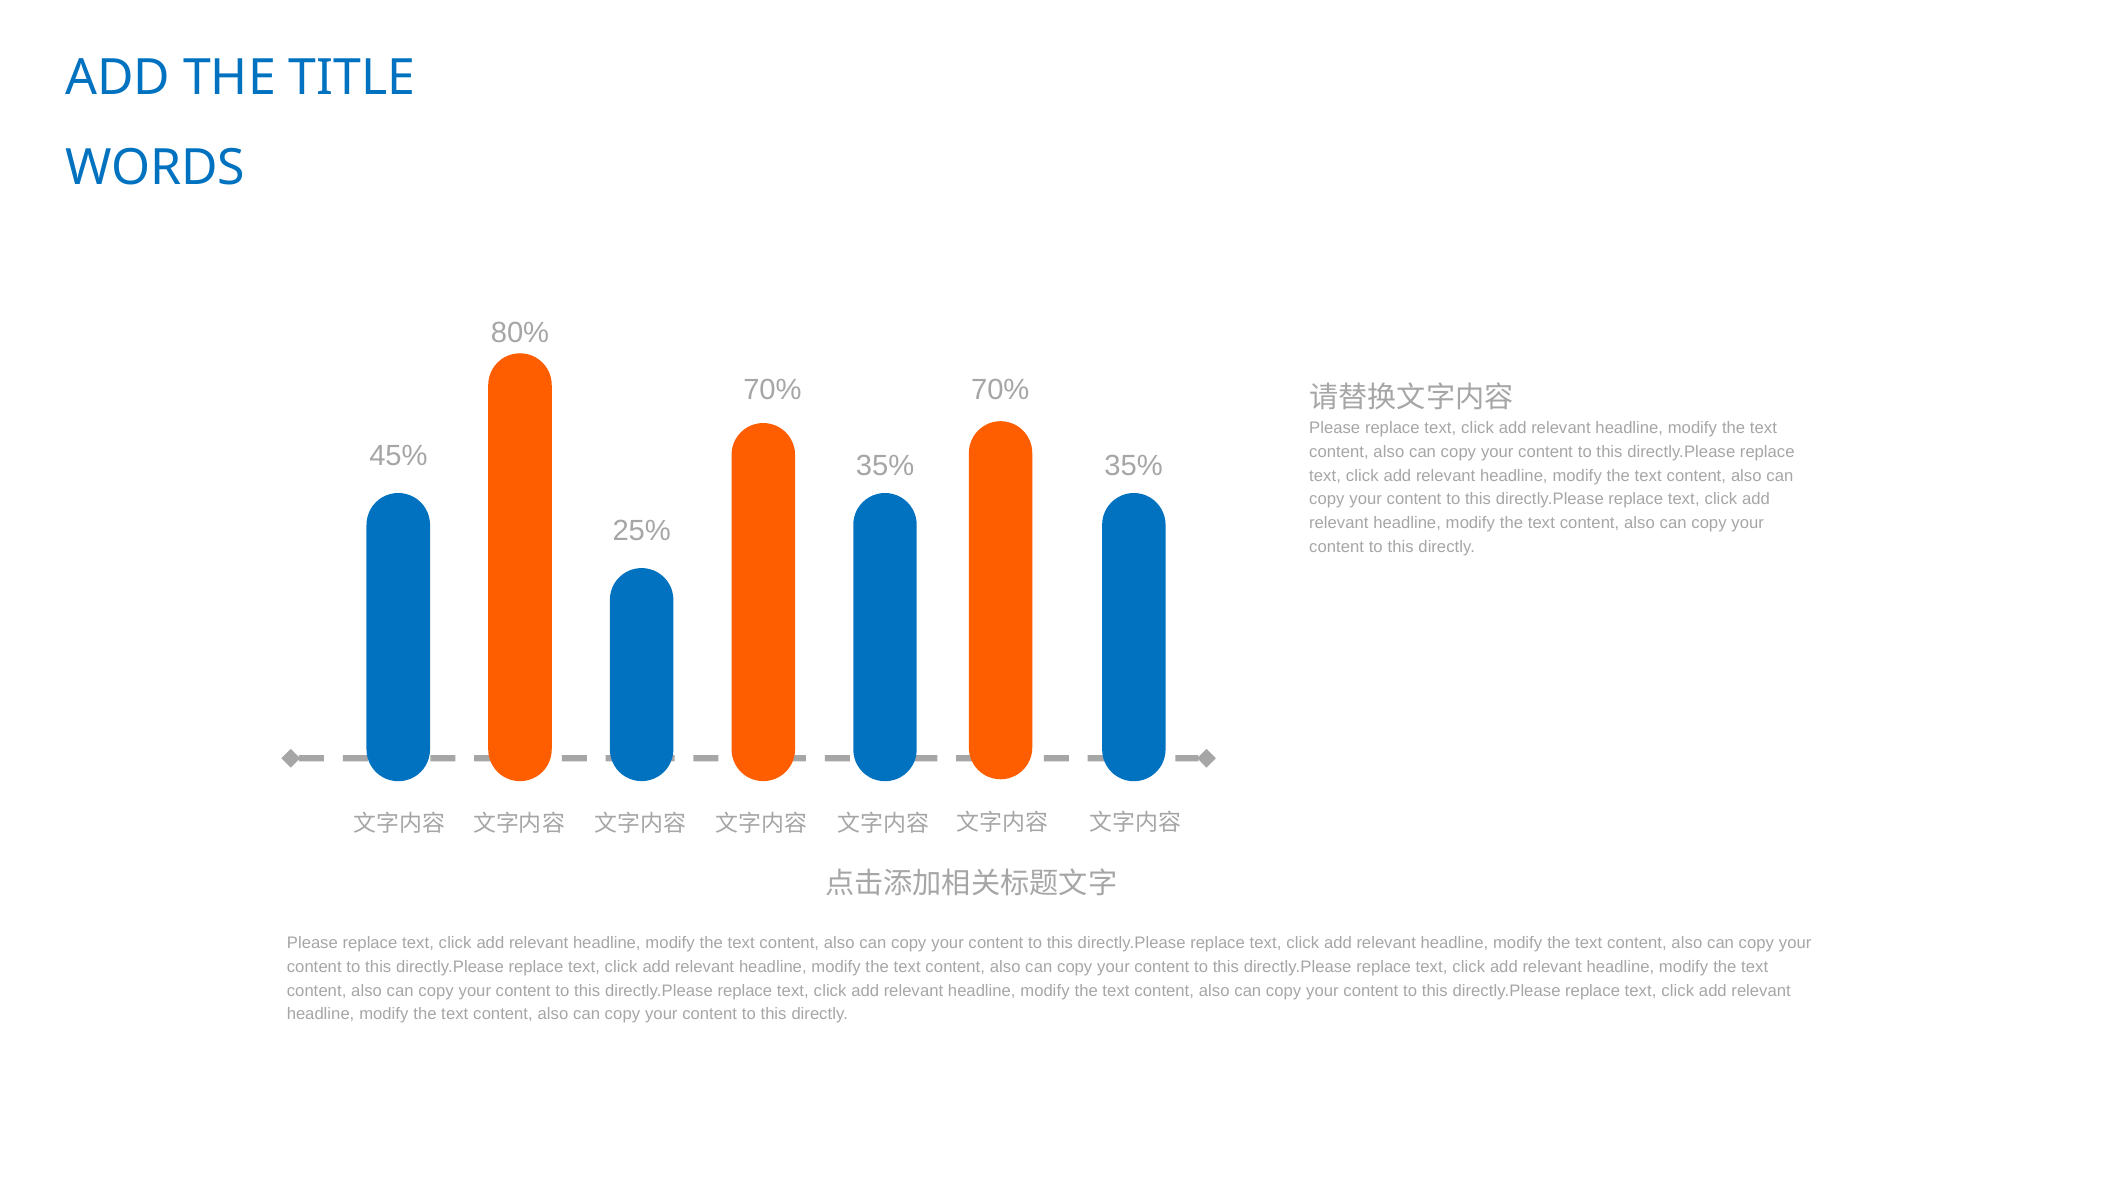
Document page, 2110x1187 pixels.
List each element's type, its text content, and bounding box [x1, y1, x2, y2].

text_box Please replace text, click add relevant headline, modify the text content, also can copy your content to this directly.Please replace text, click add relevant headline, modify the text content, also can copy your content to this directly.Please replace text, click add relevant headline, modify the text content, also can copy your content to this directly.Please replace text, click add relevant headline, modify the text content, also can copy your content to this directly.Please replace text, click add relevant headline, modify the text content, also can copy your content to this directly.Please replace text, click add relevant headline, modify the text content, also can copy your content to this directly. [286, 927, 1823, 1024]
text_box 点击添加相关标题文字 [825, 856, 1129, 899]
text_box [284, 752, 303, 765]
text_box [968, 421, 1033, 780]
text_box ADD THE TITLE WORDS [50, 7, 583, 202]
text_box [366, 492, 431, 782]
text_box 文字内容 [571, 804, 692, 835]
text_box 25% [605, 499, 679, 553]
text_box 文字内容 [330, 804, 469, 835]
text_box [853, 492, 917, 782]
text_box [1102, 492, 1166, 782]
text_box 70% [735, 358, 810, 412]
text_box 35% [848, 433, 922, 487]
text_box [488, 353, 552, 782]
text_box 文字内容 [1067, 804, 1205, 834]
text_box 文字内容 [692, 804, 815, 835]
text_box [1198, 752, 1213, 765]
text_box 45% [361, 423, 436, 477]
text_box Please replace text, click add relevant headline, modify the text content, also can copy your content to this directly.Please replace text, click add relevant headline, modify the text content, also can copy your content to this directly.Please replace text, click add relevant headline, modify the text content, also can copy your content to this directly. [1309, 412, 1822, 557]
text_box 请替换文字内容 [1309, 370, 1550, 413]
text_box 文字内容 [469, 804, 571, 835]
text_box [731, 423, 796, 782]
text_box 70% [963, 357, 1038, 411]
text_box 80% [483, 300, 557, 355]
text_box [609, 568, 674, 782]
text_box 35% [1096, 433, 1171, 487]
text_box 文字内容 [934, 804, 1067, 834]
text_box 文字内容 [815, 804, 953, 835]
